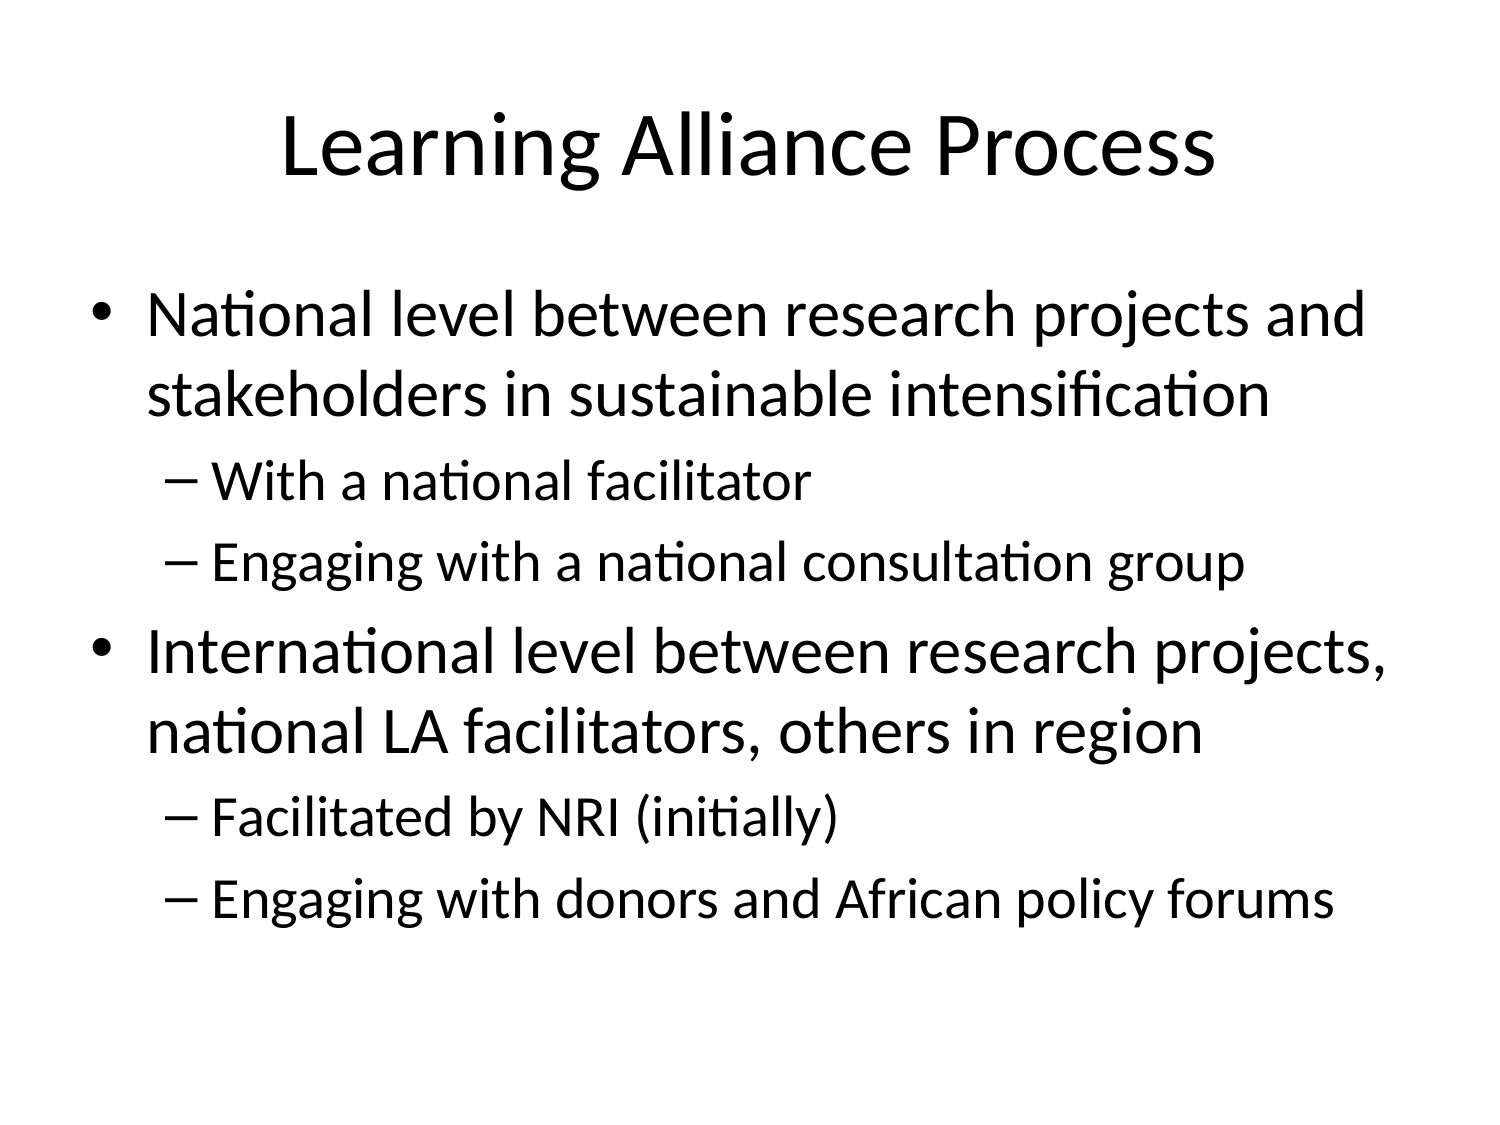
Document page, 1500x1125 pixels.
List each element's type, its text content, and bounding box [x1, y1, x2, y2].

list National level between research projects and stakeholders in sustainable intensification With a national facilitator Engaging with a national consultation group International level between research projects, national LA facilitators, others in region Facilitated by NRI (initially) Engaging with donors and African policy forums [75, 262, 1483, 1005]
title Learning Alliance Process [75, 45, 1425, 233]
